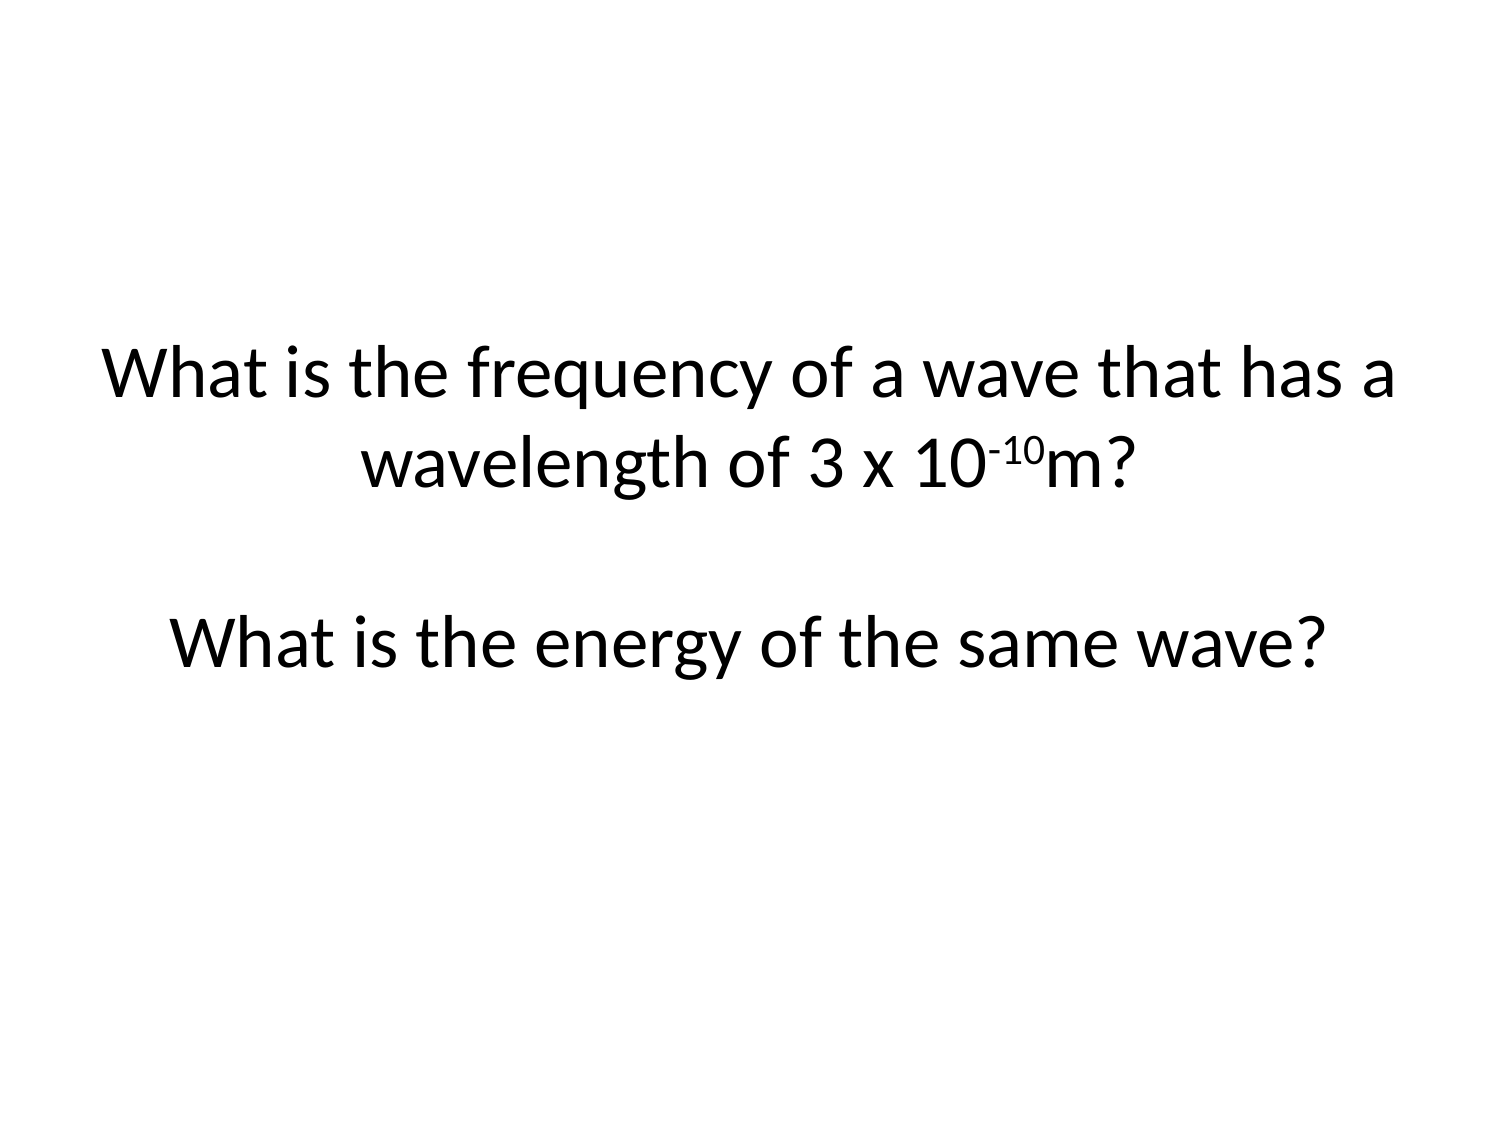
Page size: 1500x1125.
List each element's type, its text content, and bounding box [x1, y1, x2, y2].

title What is the frequency of a wave that has a wavelength of 3 x 10-10m? What is the energy of the same wave? [75, 324, 1425, 680]
